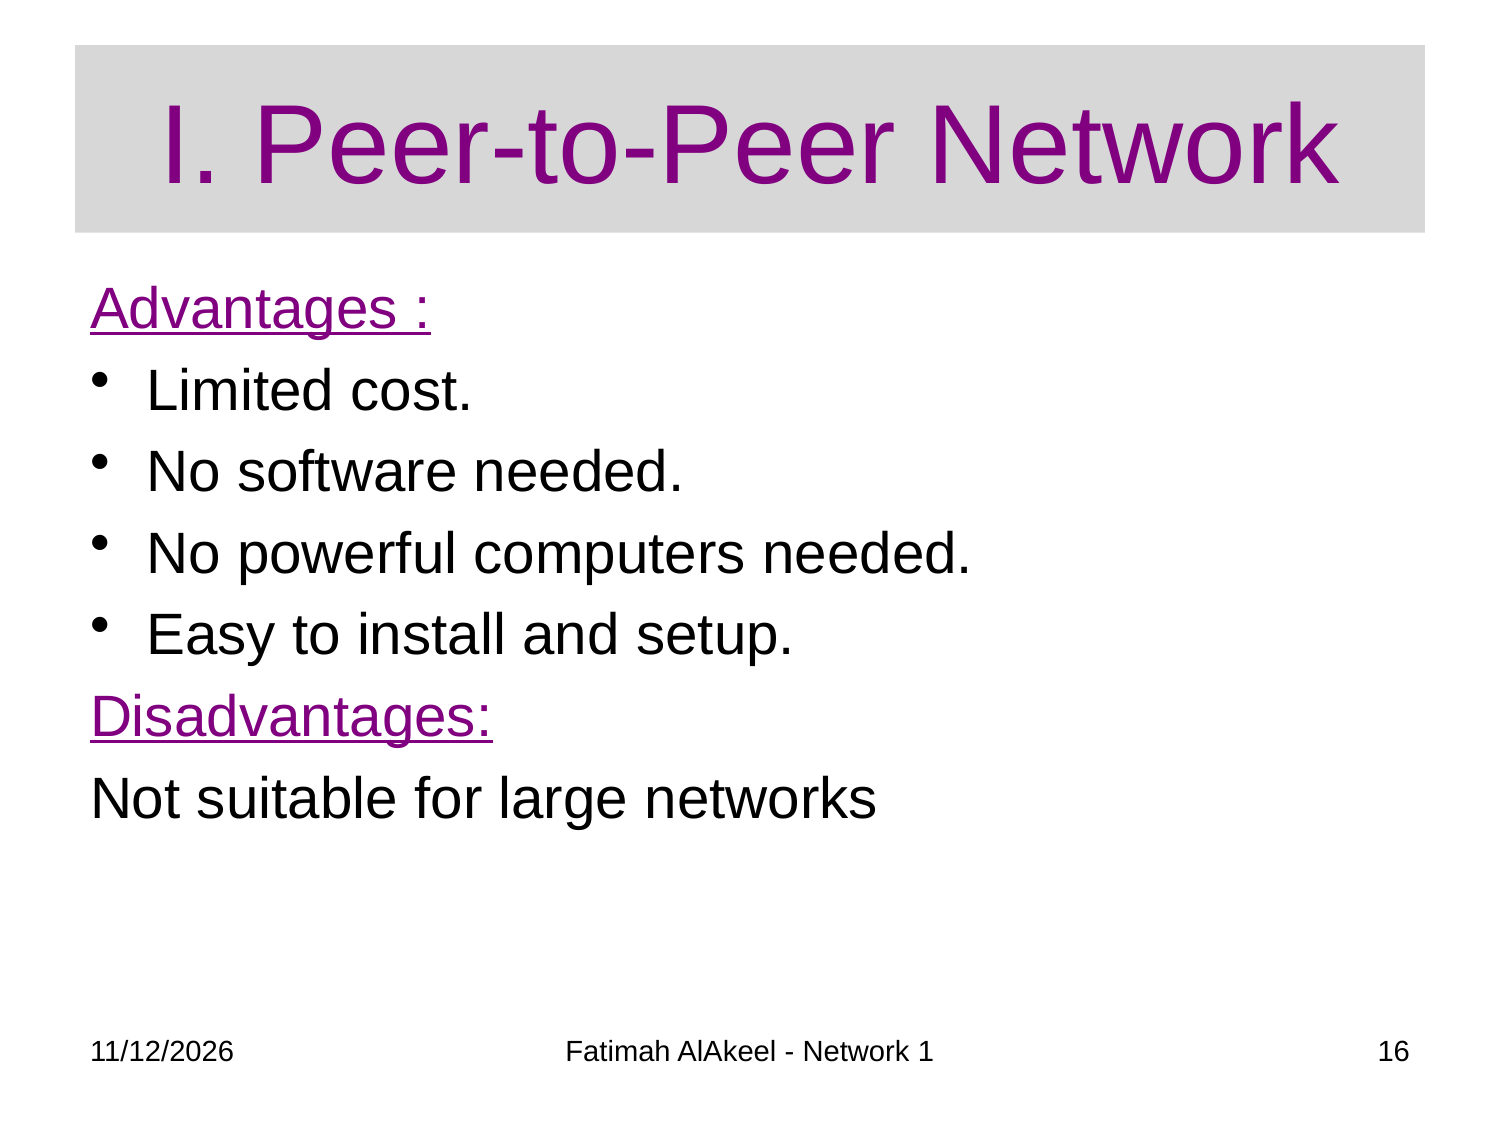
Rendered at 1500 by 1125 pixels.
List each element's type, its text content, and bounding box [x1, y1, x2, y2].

footer Fatimah AlAkeel - Network 1 [512, 1024, 988, 1103]
title I. Peer-to-Peer Network [74, 44, 1426, 233]
slide_number 16 [1074, 1024, 1426, 1103]
list Advantages : Limited cost. No software needed. No powerful computers needed. Easy to install and setup. Disadvantages: Not suitable for large networks [74, 262, 1426, 1006]
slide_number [74, 1024, 426, 1103]
